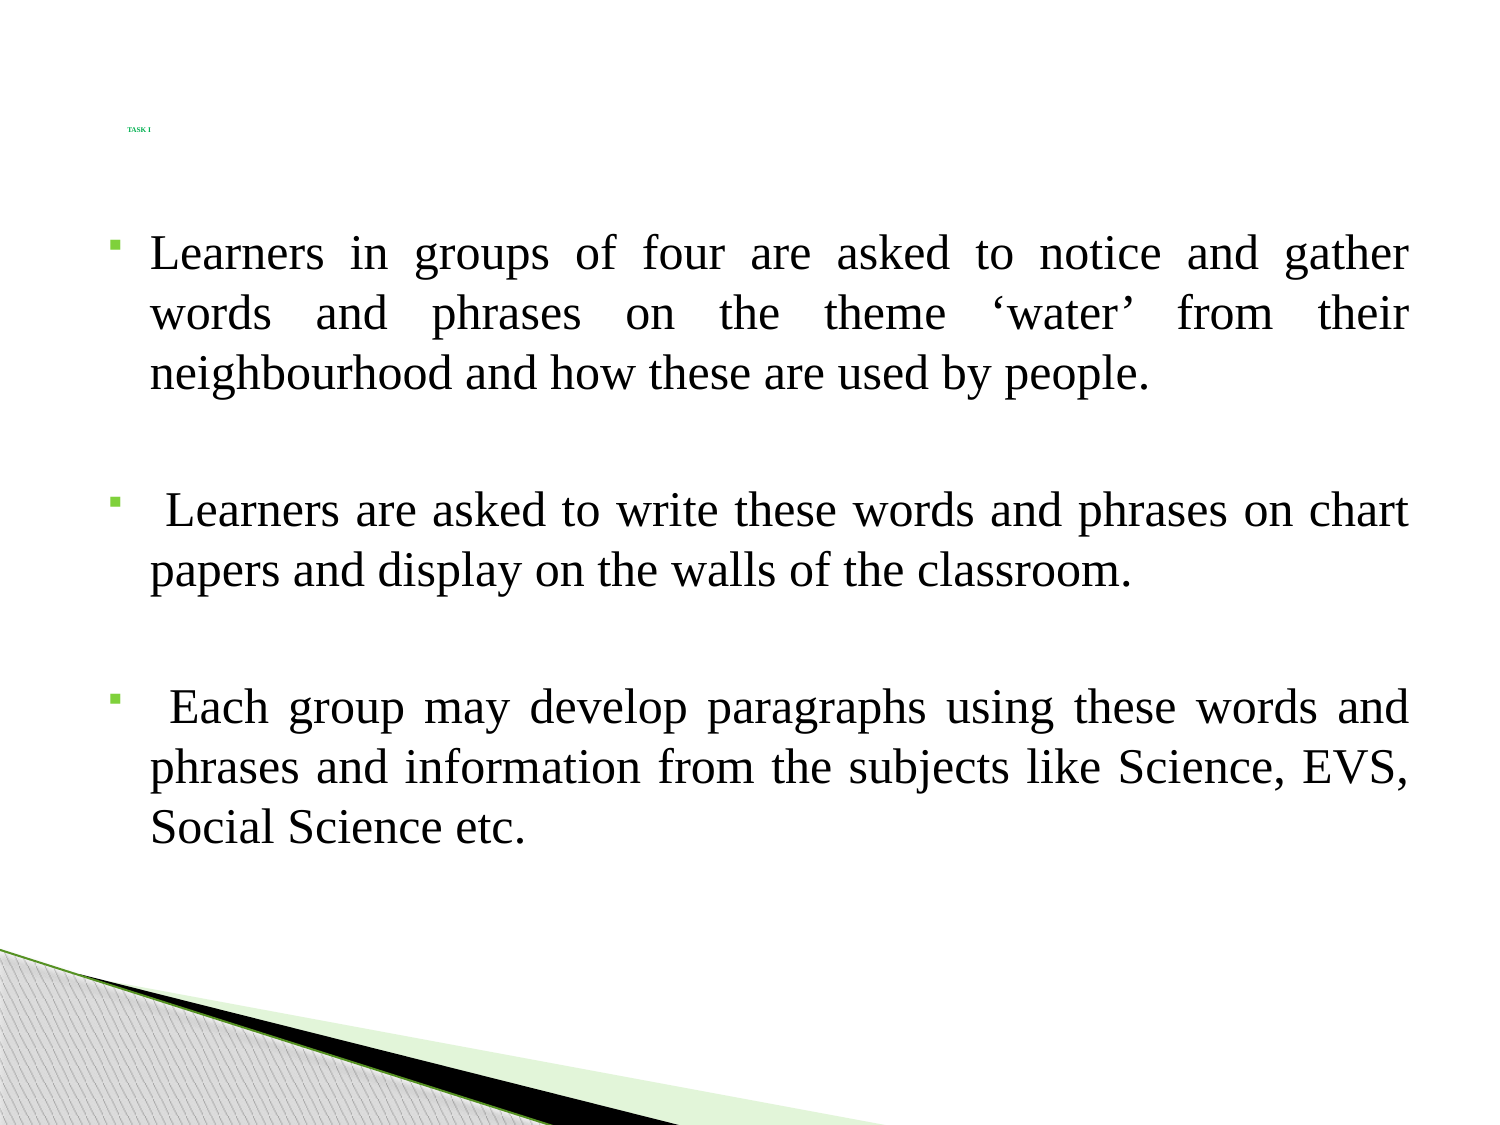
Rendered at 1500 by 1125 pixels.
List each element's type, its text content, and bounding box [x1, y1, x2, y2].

list Learners in groups of four are asked to notice and gather words and phrases on the theme ‘water’ from their neighbourhood and how these are used by people. Learners are asked to write these words and phrases on chart papers and display on the walls of the classroom. Each group may develop paragraphs using these words and phrases and information from the subjects like Science, EVS, Social Science etc. [75, 212, 1425, 1005]
title TASK I [112, 37, 1463, 213]
